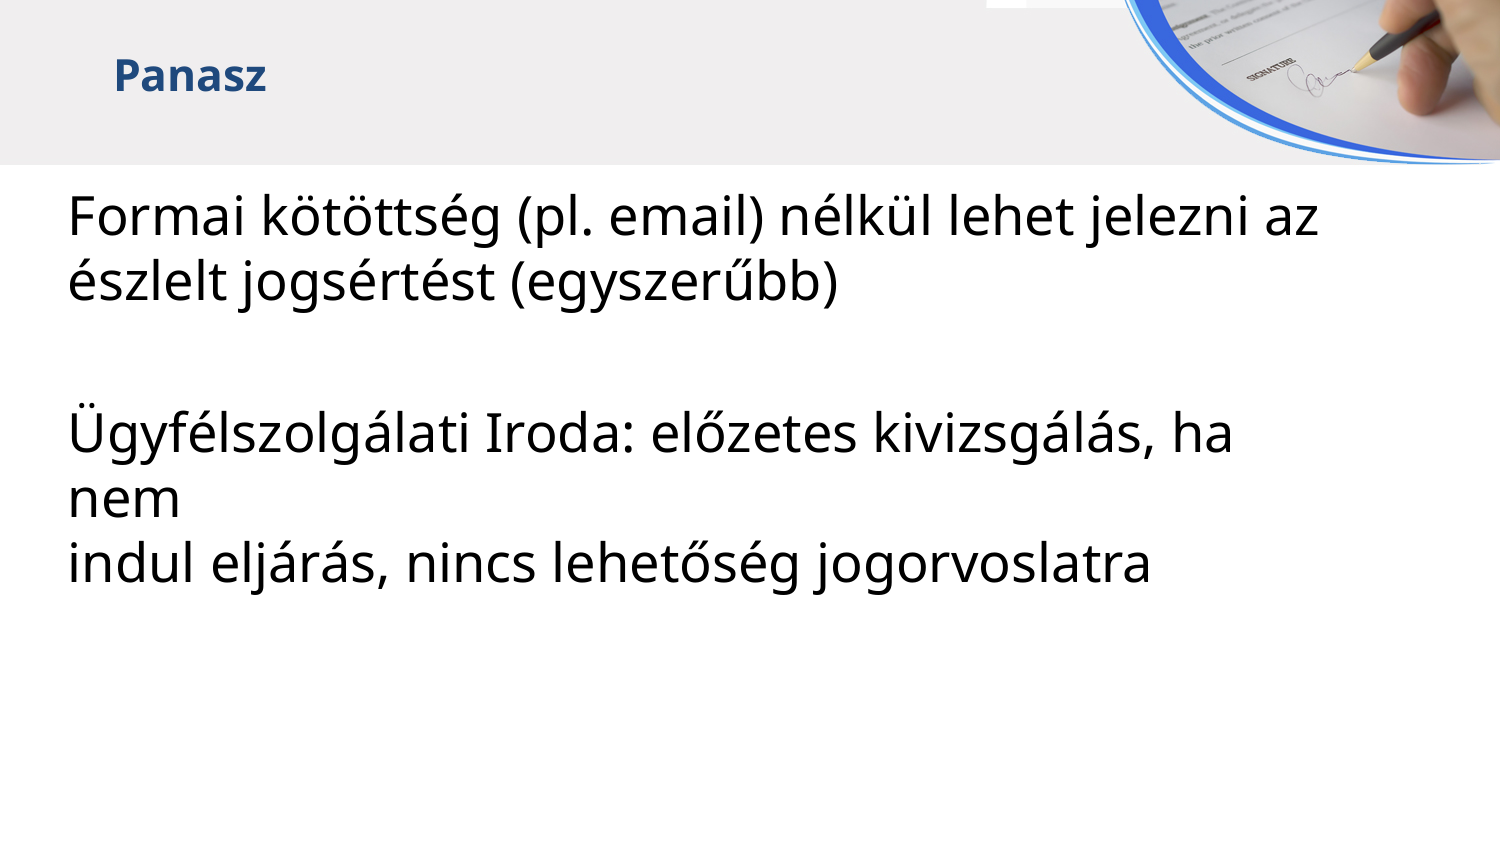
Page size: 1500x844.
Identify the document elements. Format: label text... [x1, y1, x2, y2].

list Formai kötöttség (pl. email) nélkül lehet jelezni az észlelt jogsértést (egyszerűbb) Ügyfélszolgálati Iroda: előzetes kivizsgálás, ha nem indul eljárás, nincs lehetőség jogorvoslatra [53, 173, 1353, 741]
picture [0, 0, 1500, 844]
list Panasz [29, 13, 1500, 109]
